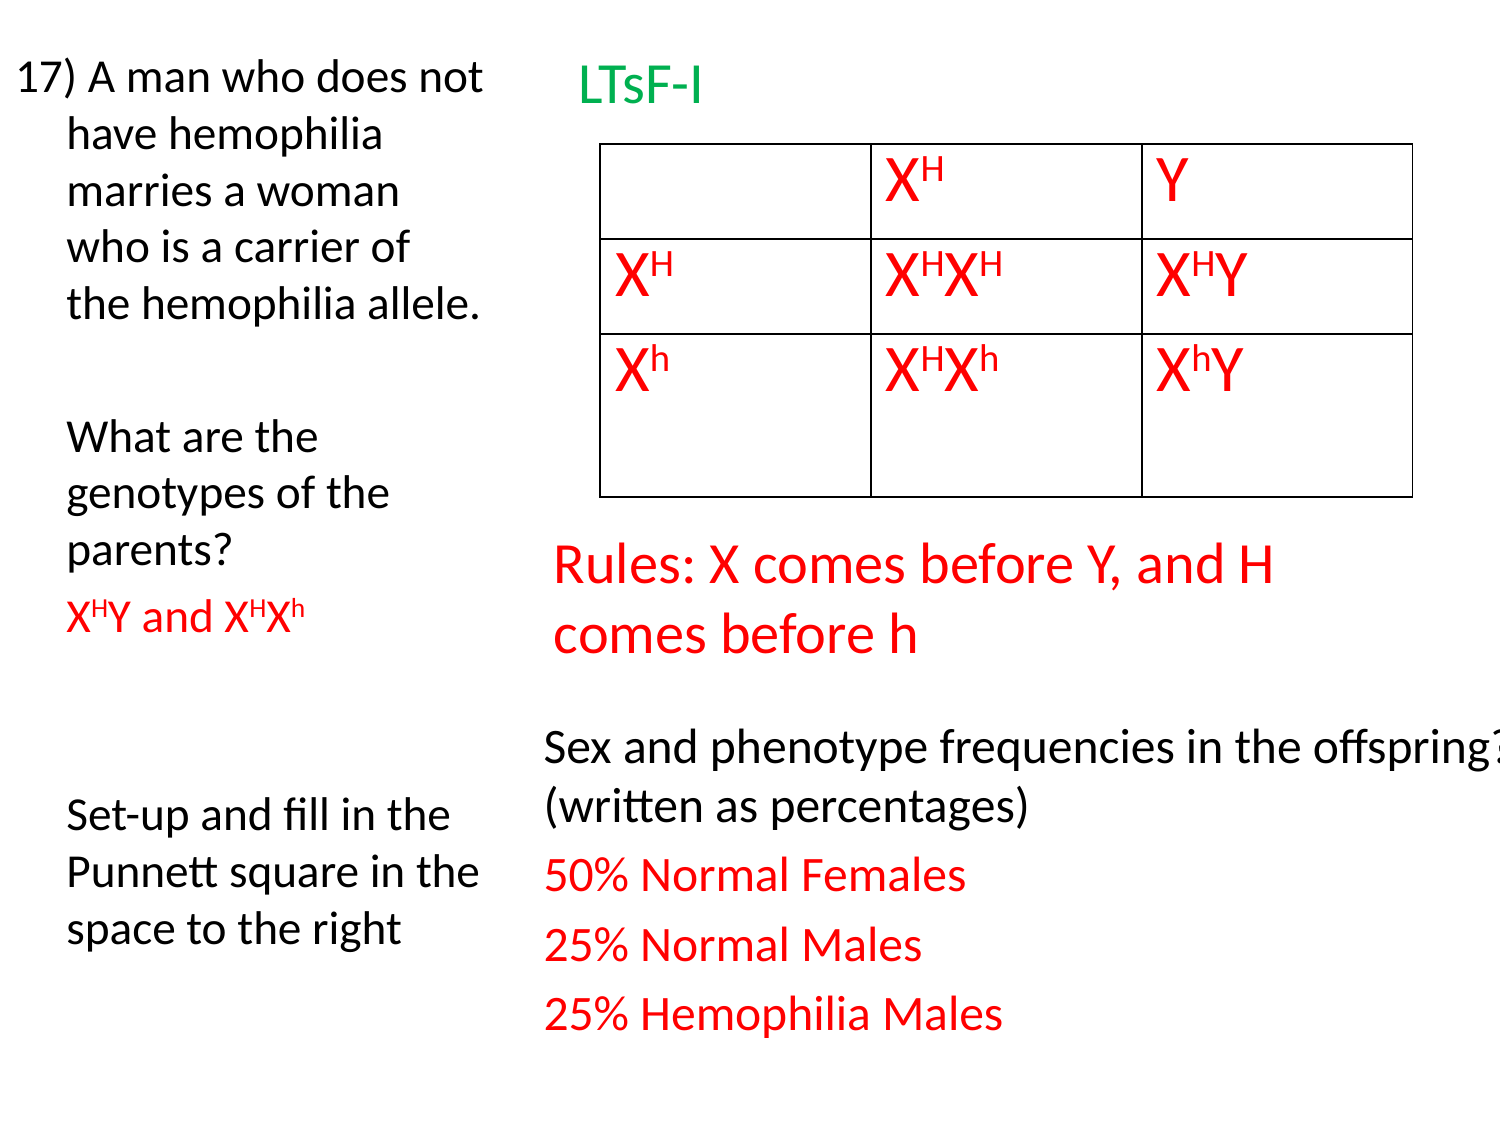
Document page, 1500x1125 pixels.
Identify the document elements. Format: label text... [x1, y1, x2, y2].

text_box LTsF-I [563, 37, 720, 123]
text_box Sex and phenotype frequencies in the offspring? (written as percentages) 50% Normal Females 25% Normal Males 25% Hemophilia Males [474, 706, 1500, 1125]
table_cell XHXH [872, 240, 1141, 333]
table_cell XH [601, 240, 870, 333]
table_cell XHXh [872, 335, 1141, 496]
text_box Rules: X comes before Y, and H comes before h [539, 517, 1413, 673]
table_cell XhY [1143, 335, 1412, 496]
table_header Y [1143, 145, 1412, 238]
list 17) A man who does not have hemophilia marries a woman who is a carrier of the hemophilia allele. What are the genotypes of the parents? XHY and XHXh Set-up and fill in the Punnett square in the space to the right [0, 37, 500, 1025]
table_cell Xh [601, 335, 870, 496]
table_header [601, 145, 870, 238]
table_header XH [872, 145, 1141, 238]
table_cell XHY [1143, 240, 1412, 333]
